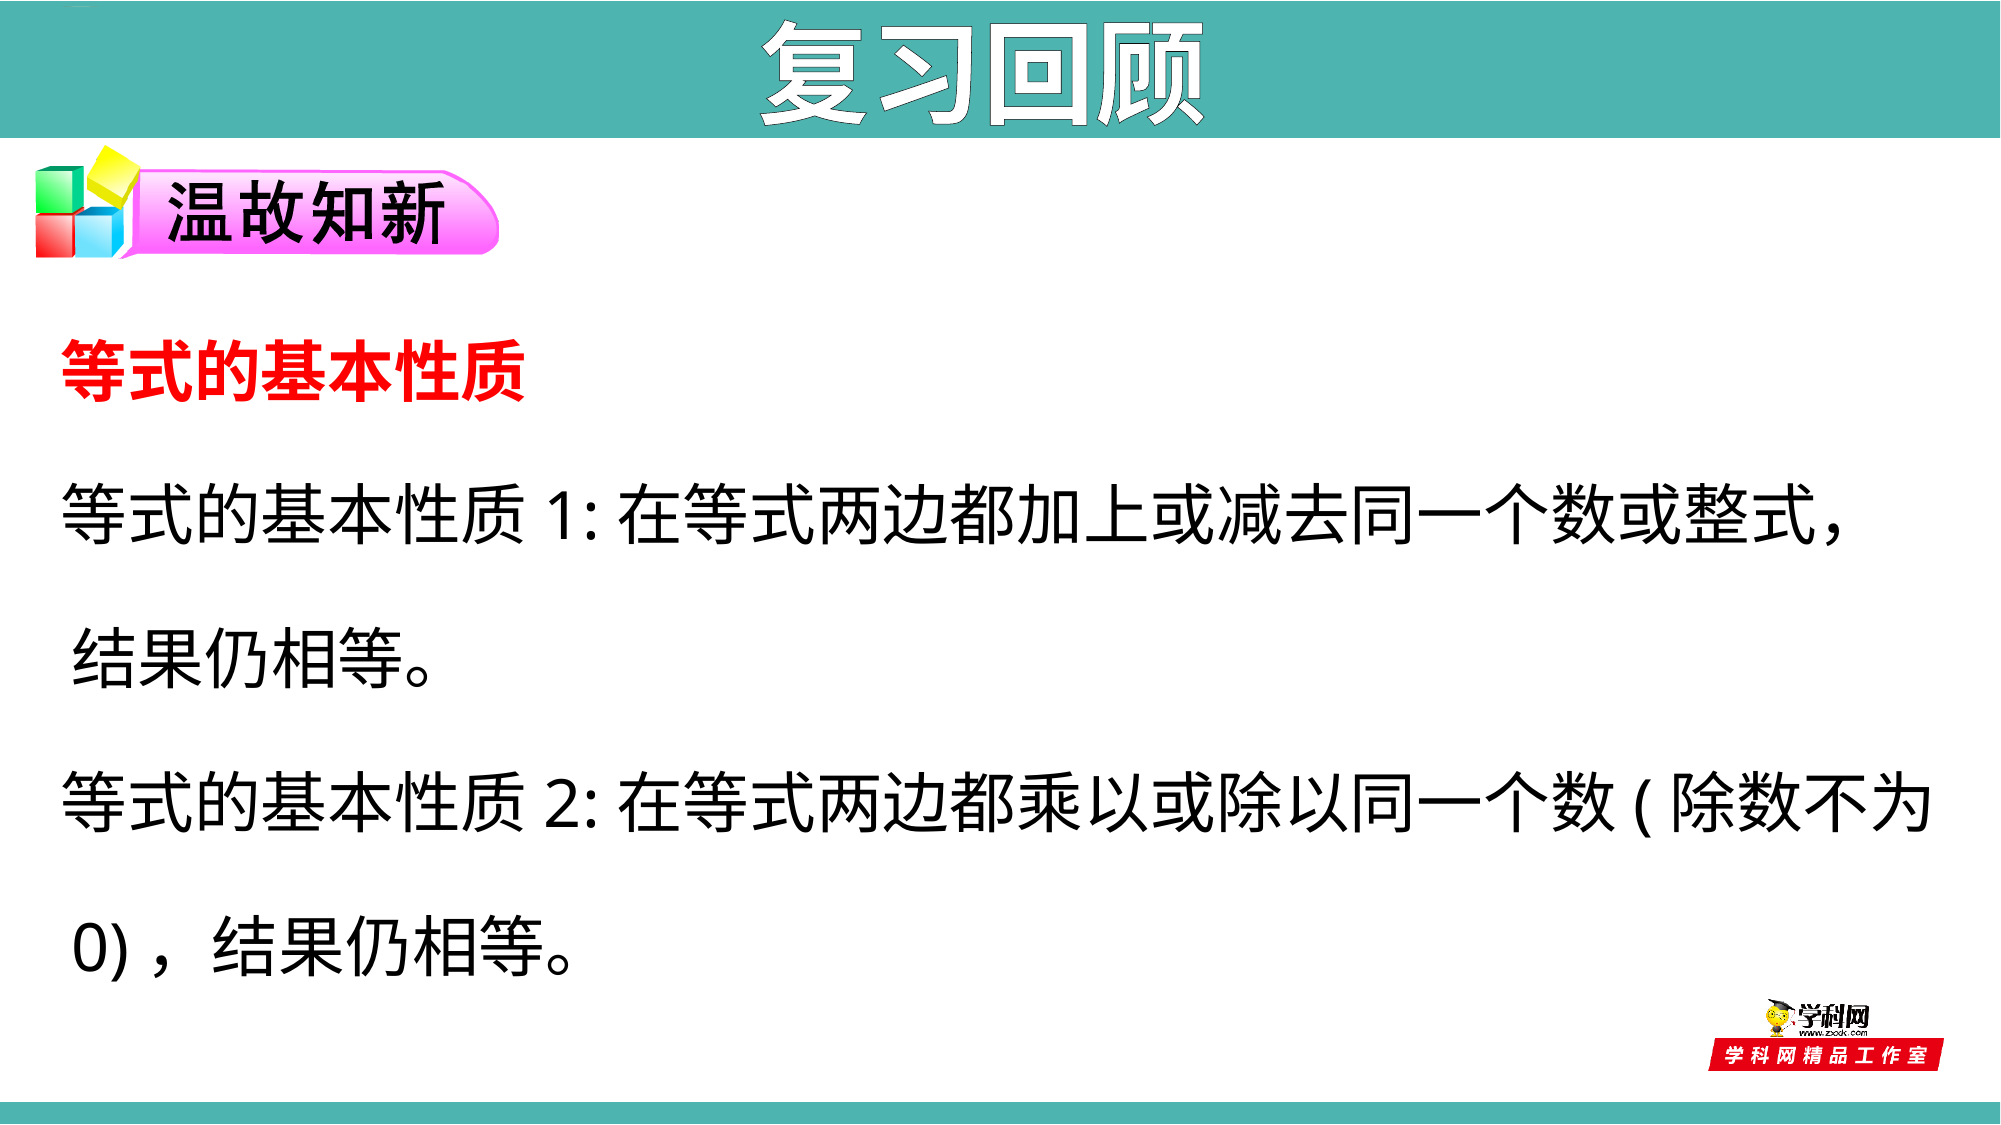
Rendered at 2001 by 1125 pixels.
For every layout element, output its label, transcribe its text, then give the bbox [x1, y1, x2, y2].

text_box 复习回顾 [742, 0, 1223, 146]
text_box 等式的基本性质 等式的基本性质1:在等式两边都加上或减去同一个数或整式，结果仍相等。 等式的基本性质2:在等式两边都乘以或除以同一个数(除数不为0)，结果仍相等。 [0, 258, 1965, 993]
picture [0, 1, 2001, 1124]
